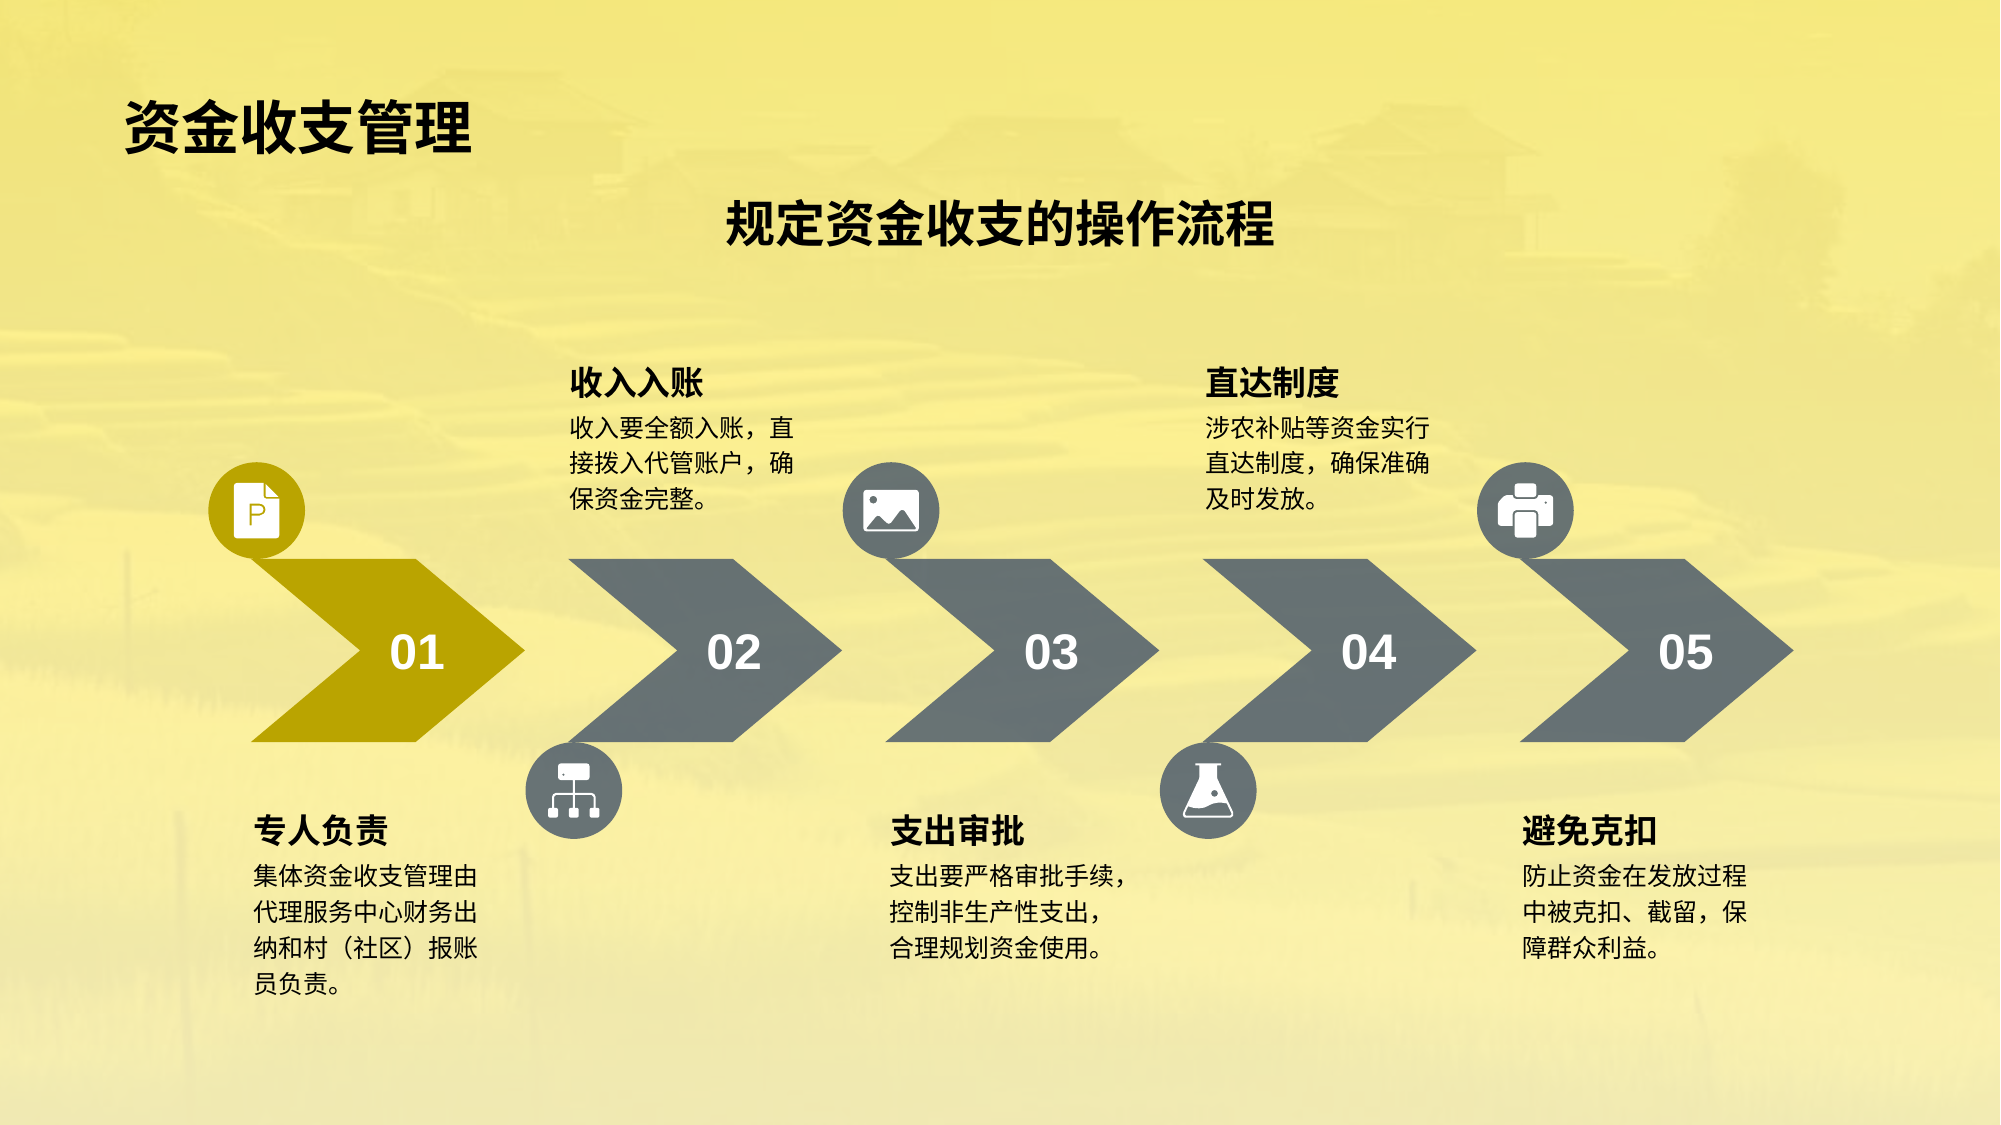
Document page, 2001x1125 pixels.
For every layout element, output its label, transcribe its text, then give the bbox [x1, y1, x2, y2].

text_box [110, 185, 1890, 1007]
title 资金收支管理 [108, 21, 1890, 169]
